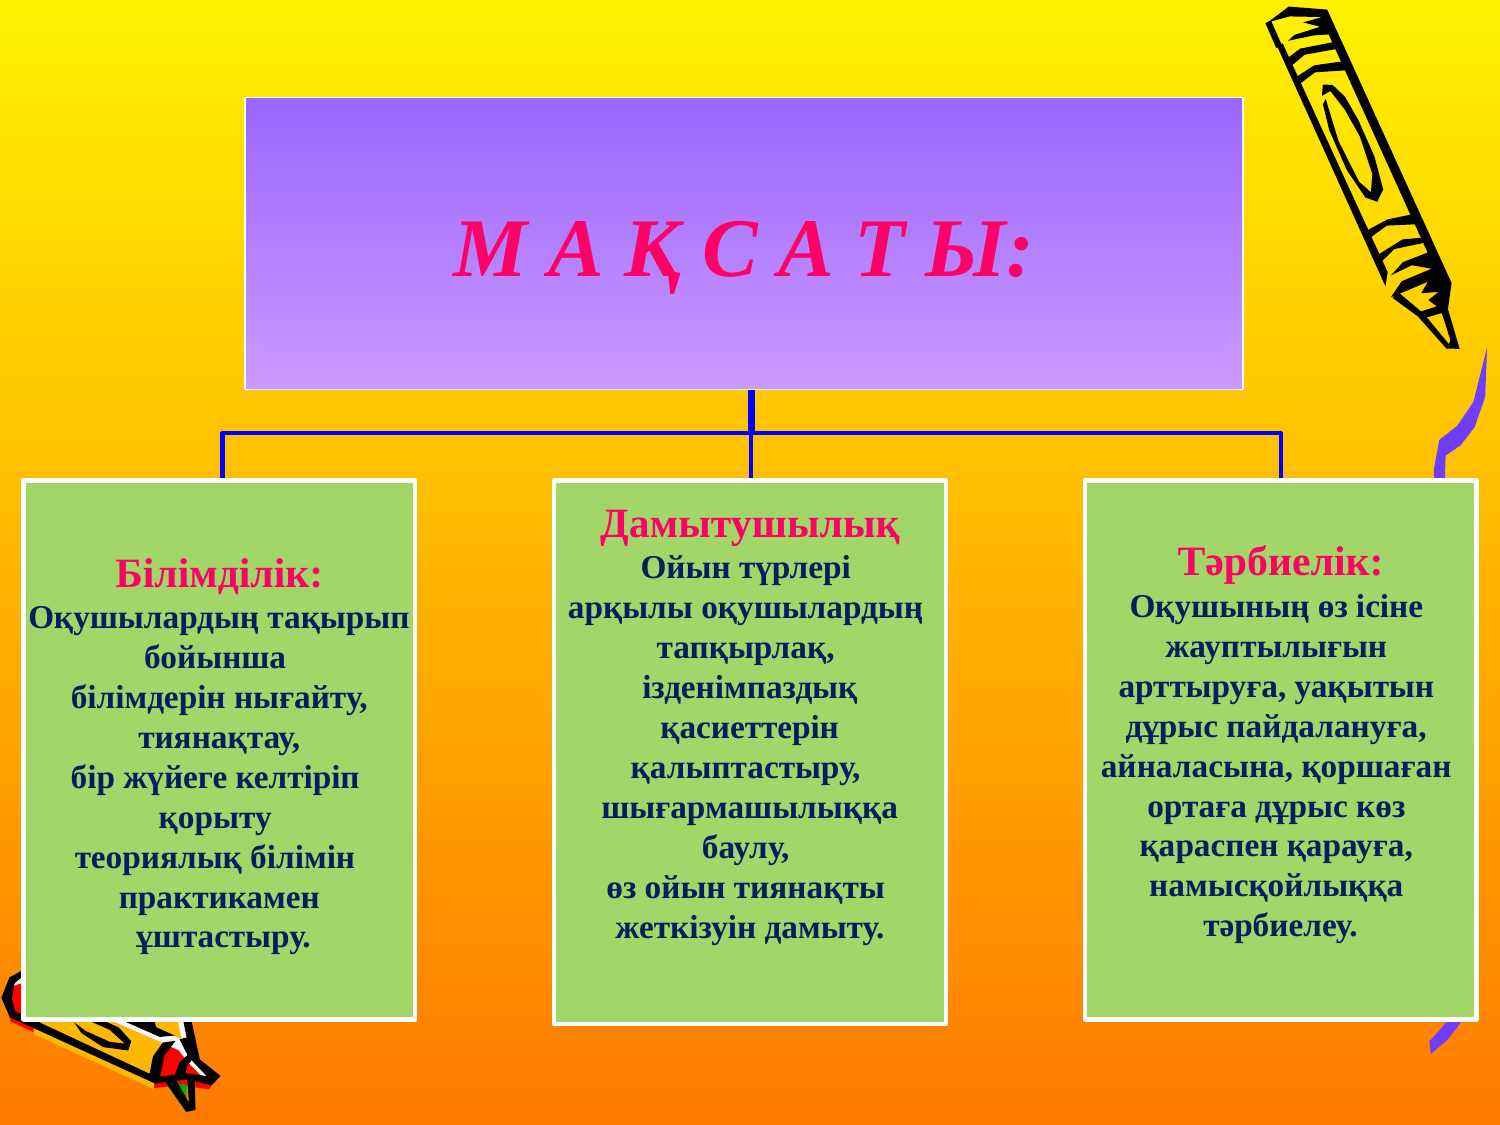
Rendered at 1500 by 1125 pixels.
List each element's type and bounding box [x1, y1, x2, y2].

text_box [755, 397, 1283, 478]
text_box [23, 480, 416, 1020]
text_box [220, 397, 755, 478]
text_box [749, 435, 753, 478]
text_box [245, 98, 1243, 389]
text_box [1084, 480, 1477, 1020]
text_box [553, 480, 946, 1025]
